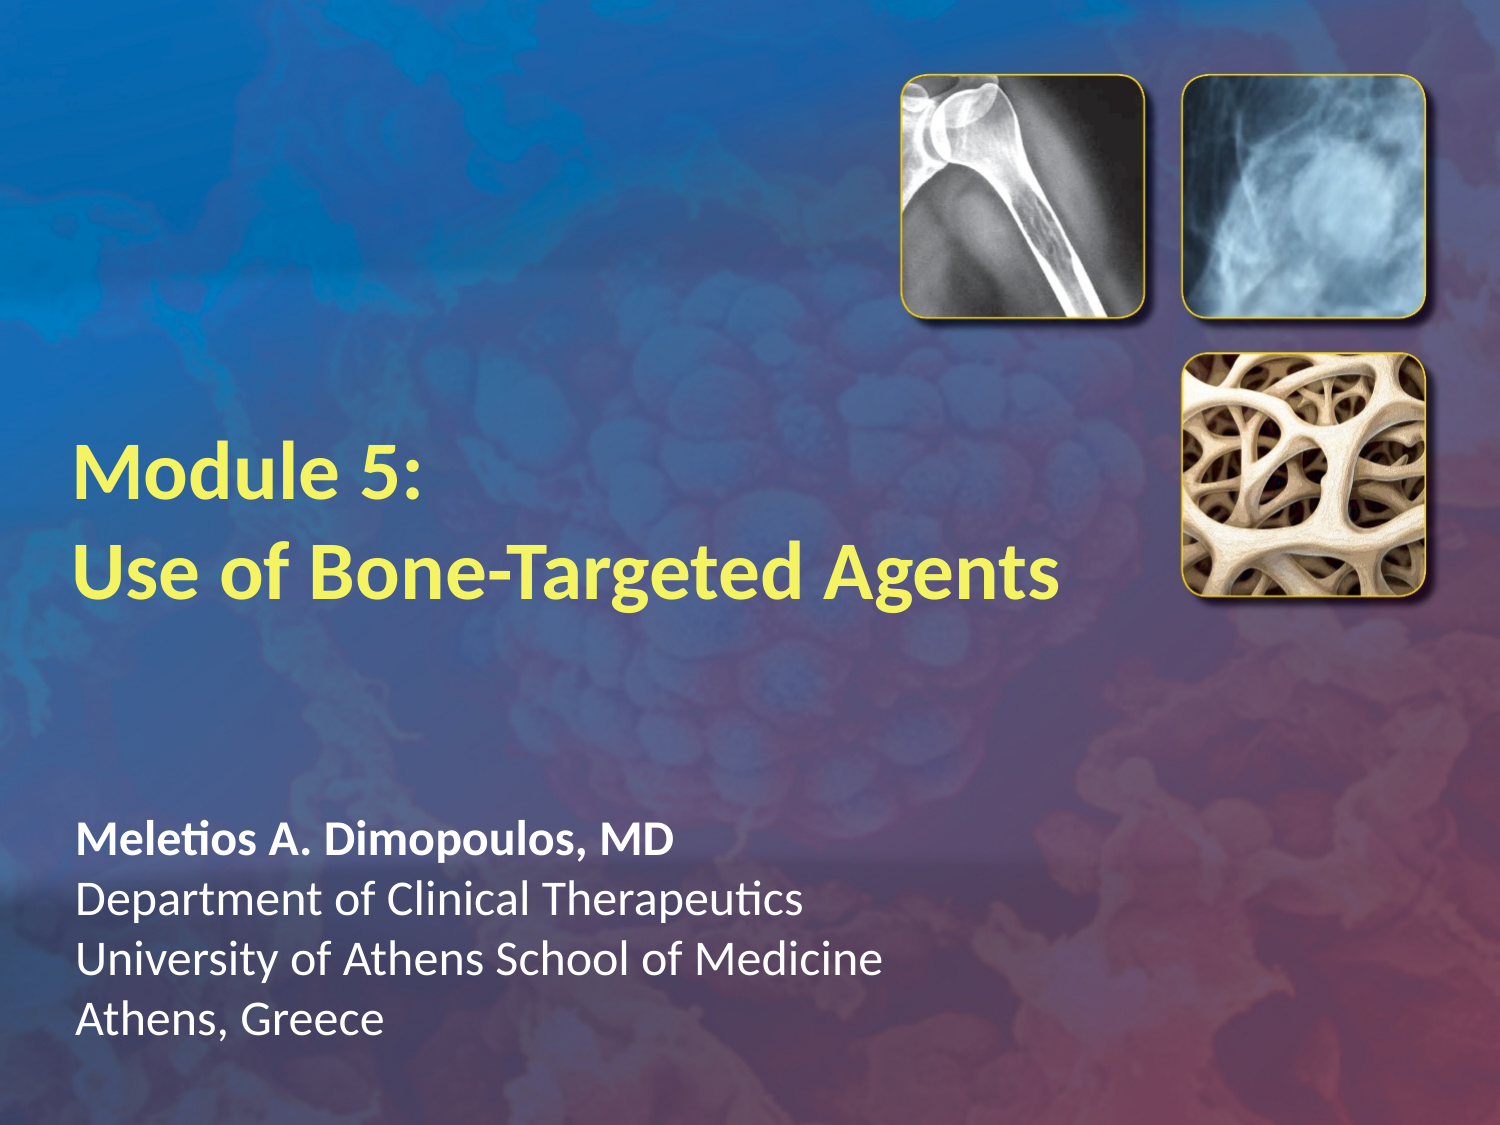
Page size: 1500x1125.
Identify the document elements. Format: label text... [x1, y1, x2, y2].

subtitle Module 5: Use of Bone-Targeted Agents [56, 408, 1239, 663]
text_box Meletios A. Dimopoulos, MD Department of Clinical Therapeutics University of Athens School of Medicine Athens, Greece [60, 798, 1243, 1053]
picture [0, 0, 1500, 1125]
